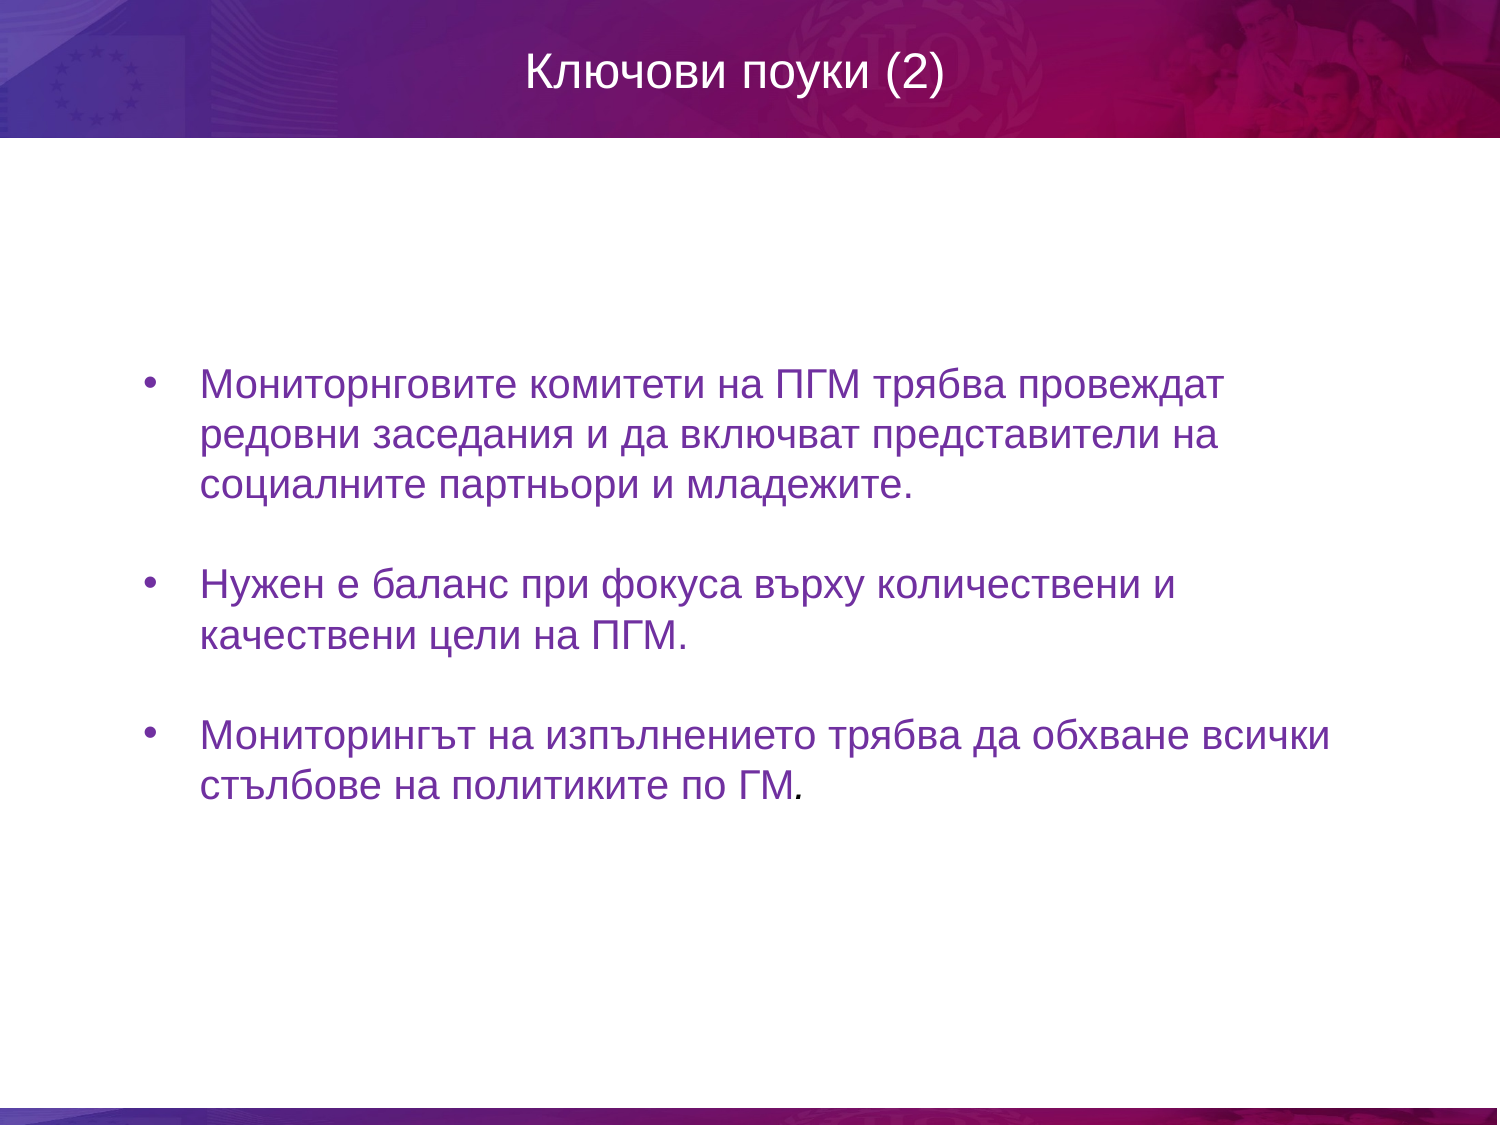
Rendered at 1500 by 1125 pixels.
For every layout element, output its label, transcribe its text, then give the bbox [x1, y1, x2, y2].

picture [0, 1108, 1497, 1125]
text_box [0, 0, 1500, 138]
text_box Мониторнговите комитети на ПГМ трябва провеждат редовни заседания и да включват представители на социалните партньори и младежите. Нужен е баланс при фокуса върху количествени и качествени цели на ПГМ. Мониторингът на изпълнението трябва да обхване всички стълбове на политиките по ГМ. [135, 349, 1400, 815]
